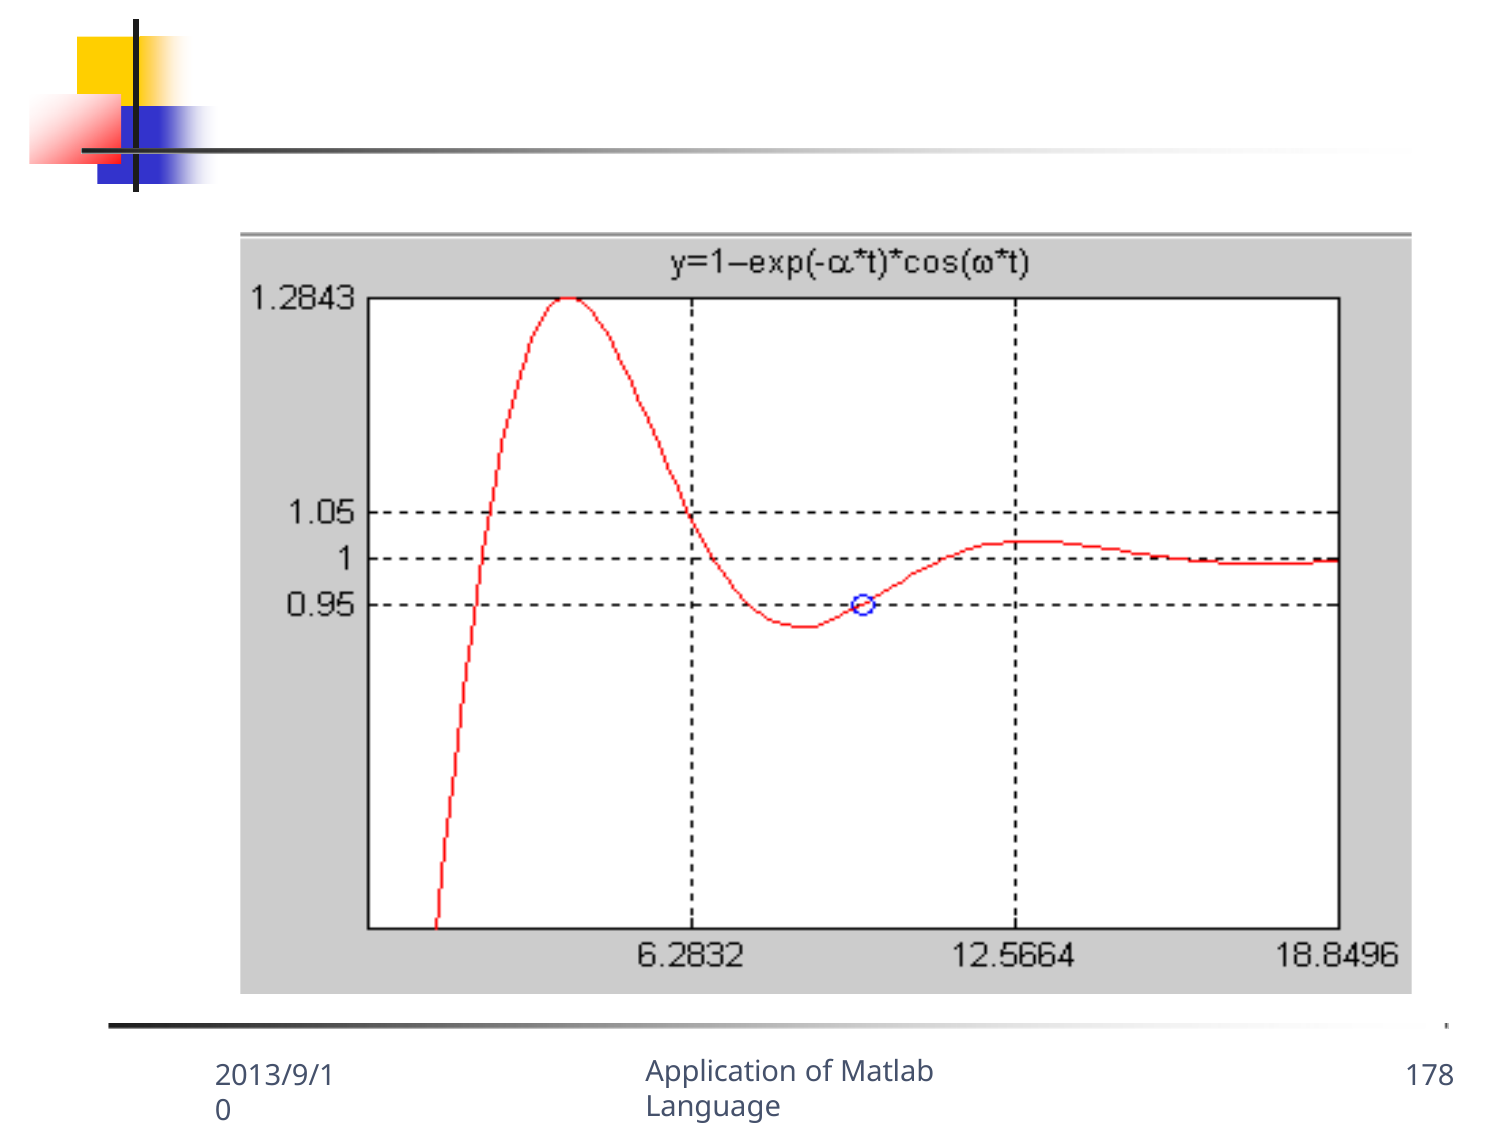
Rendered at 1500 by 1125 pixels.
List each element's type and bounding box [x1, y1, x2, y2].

text_box [240, 232, 1412, 994]
slide_number [643, 1051, 987, 1125]
picture [29, 36, 1431, 184]
slide_number [1400, 1056, 1457, 1125]
picture [108, 1023, 1458, 1029]
footer [212, 1056, 351, 1125]
